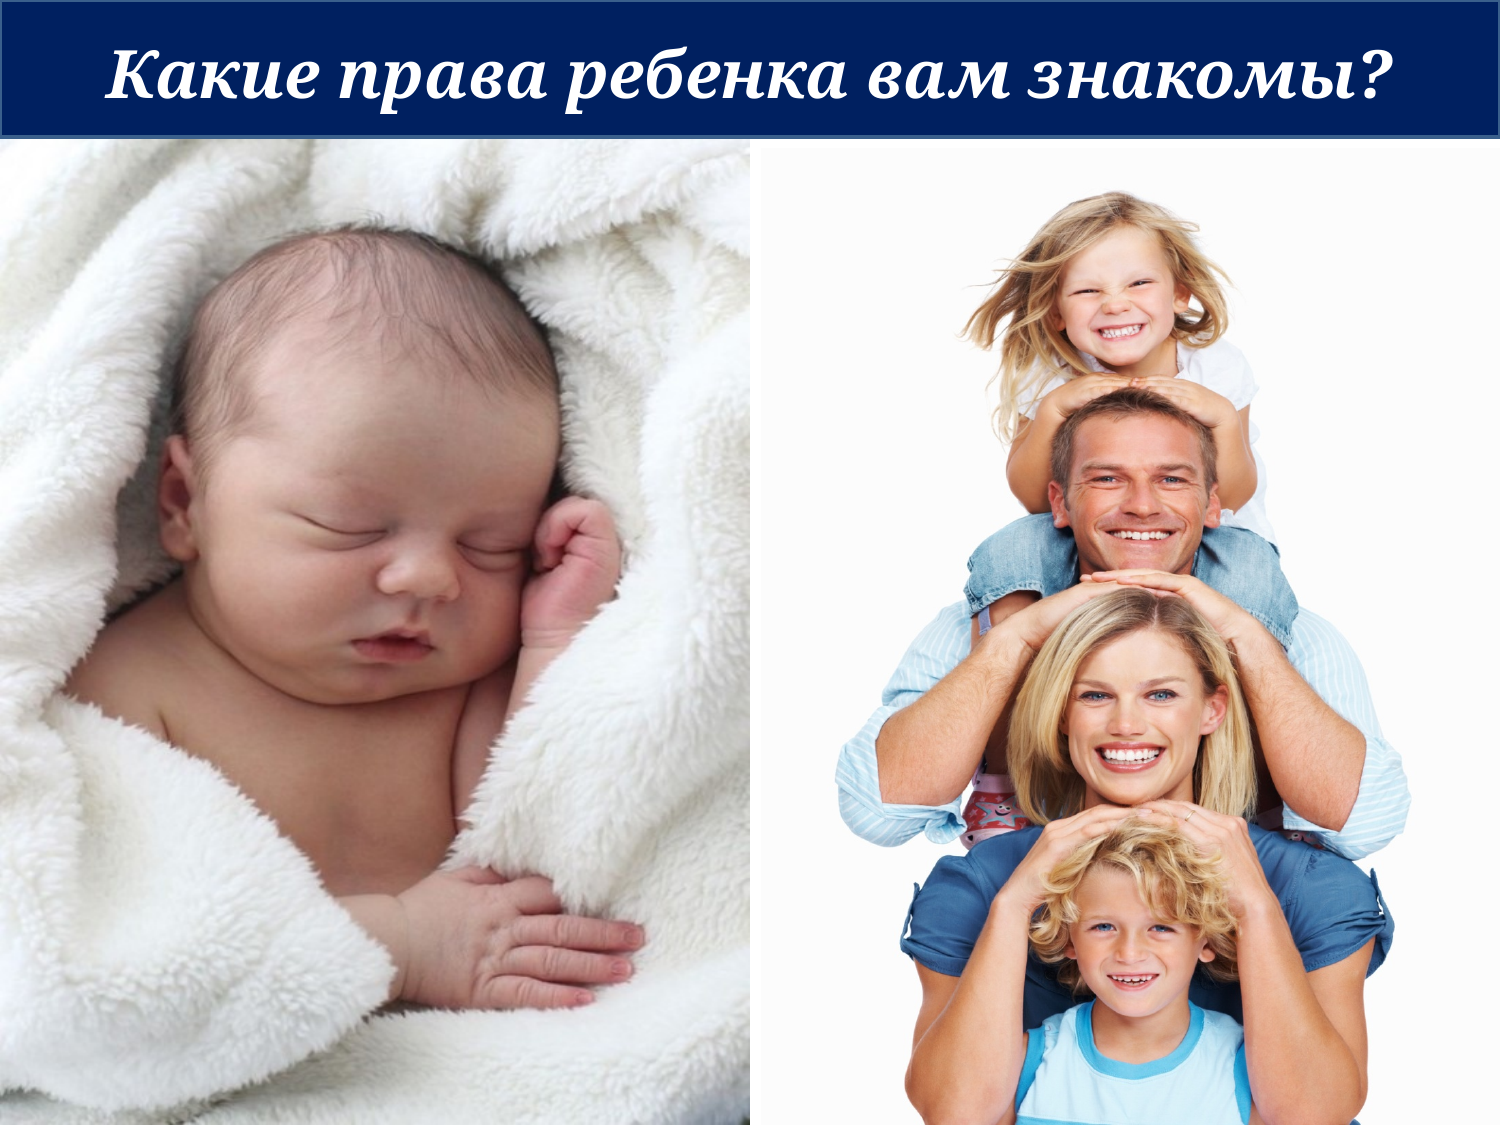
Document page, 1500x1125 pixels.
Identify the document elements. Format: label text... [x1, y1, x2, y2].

picture [761, 148, 1500, 1125]
text_box Какие права ребенка вам знакомы? [0, 0, 1500, 139]
picture [0, 136, 751, 1125]
